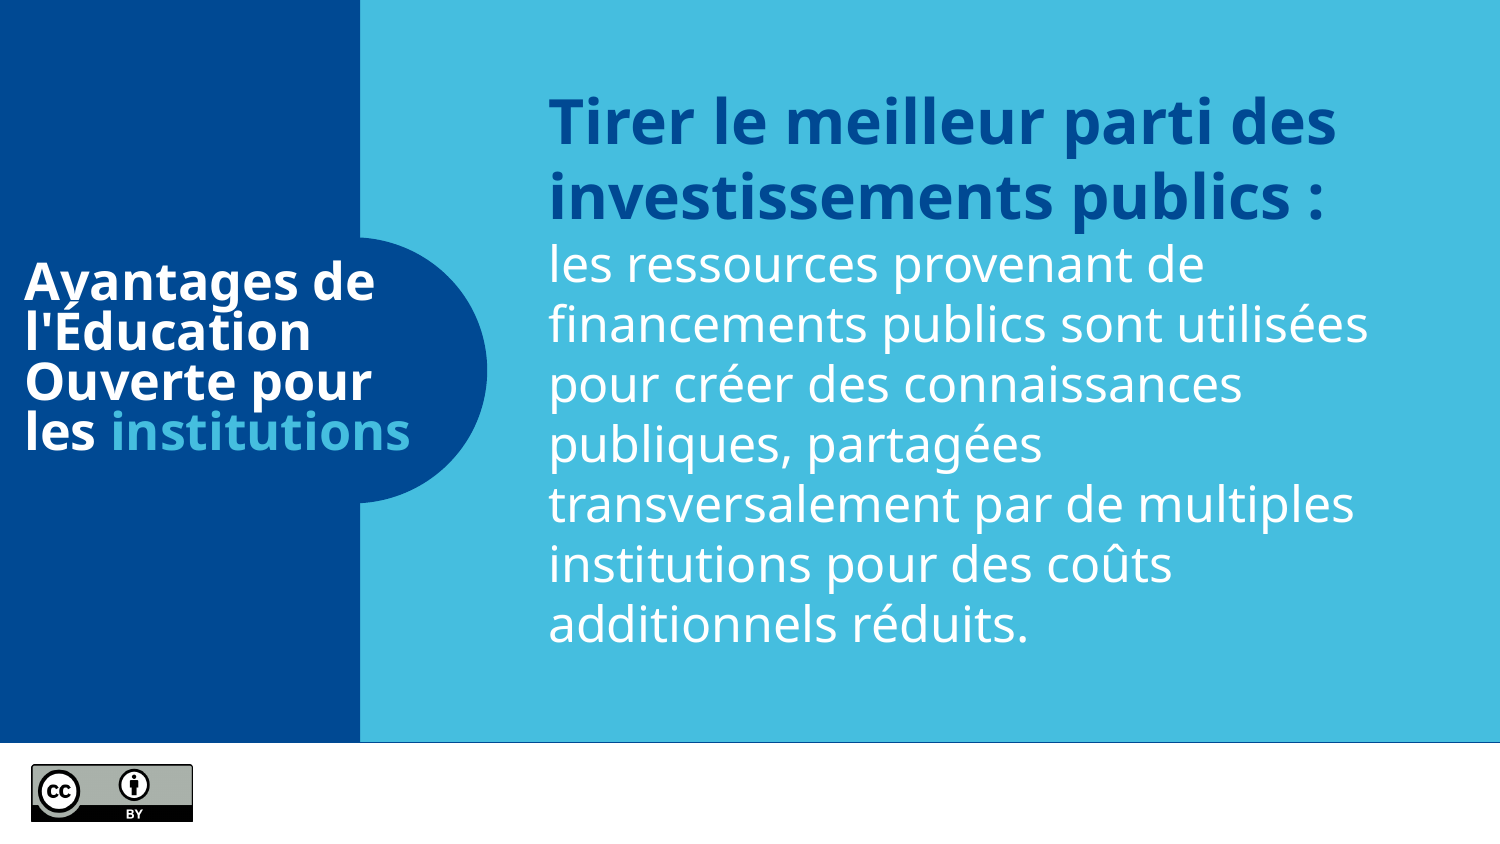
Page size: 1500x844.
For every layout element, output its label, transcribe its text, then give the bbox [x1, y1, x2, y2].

text_box [270, 476, 435, 504]
text_box [0, 750, 1500, 844]
text_box [307, 237, 398, 245]
picture [31, 764, 193, 822]
text_box [452, 280, 488, 461]
text_box Tirer le meilleur parti des investissements publics : les ressources provenant de financements publics sont utilisées pour créer des connaissances publiques, partagées transversalement par de multiples institutions pour des coûts additionnels réduits. [533, 67, 1416, 668]
text_box [0, 0, 361, 742]
text_box Avantages de l'Éducation Ouverte pour les institutions [9, 245, 452, 476]
